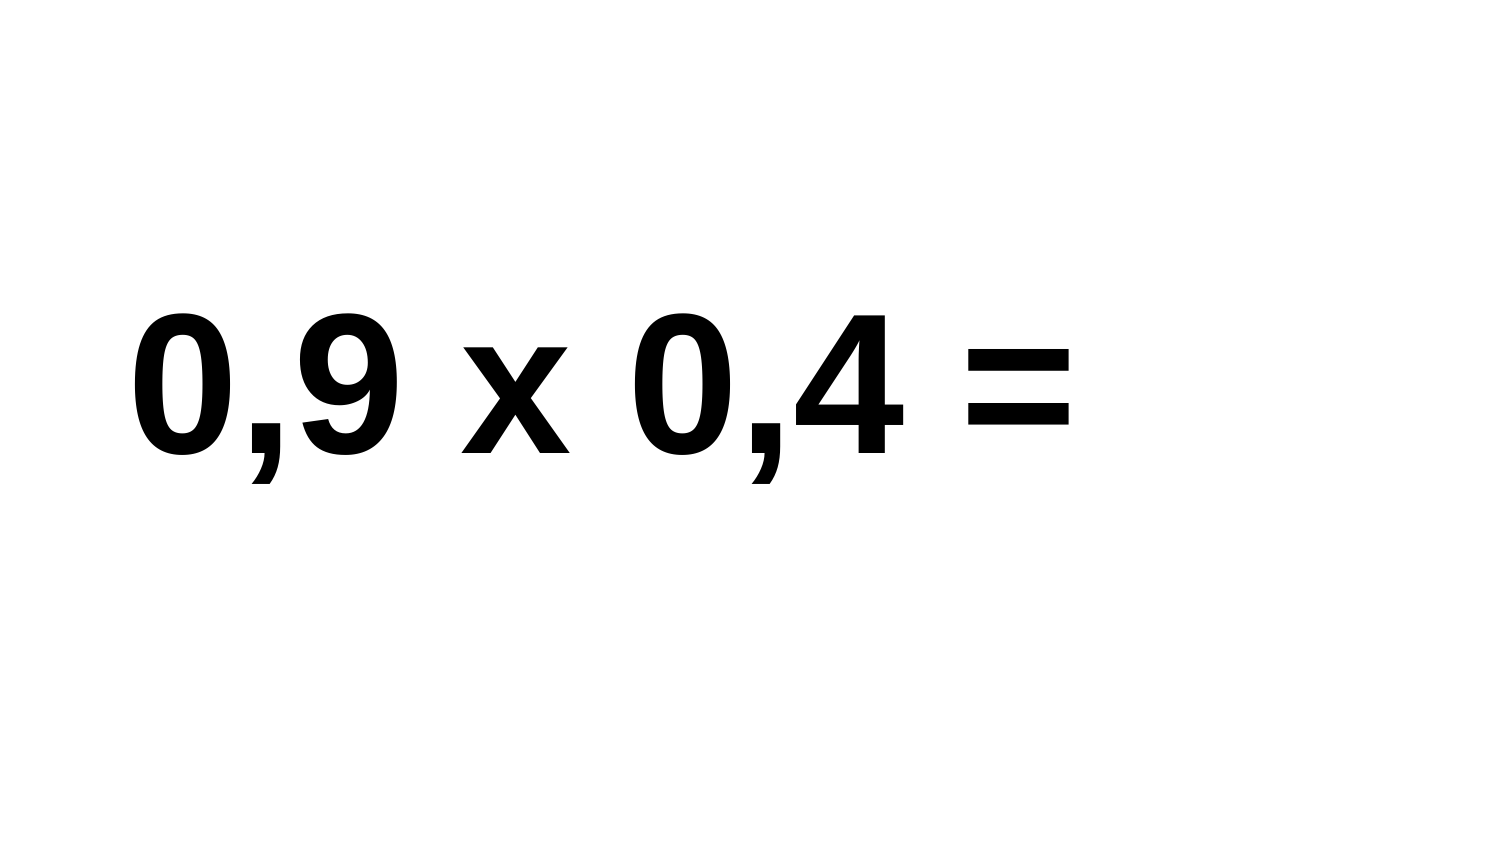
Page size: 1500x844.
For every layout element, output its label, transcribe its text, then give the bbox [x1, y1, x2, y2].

text_box 0,9 x 0,4 = [112, 318, 1388, 509]
